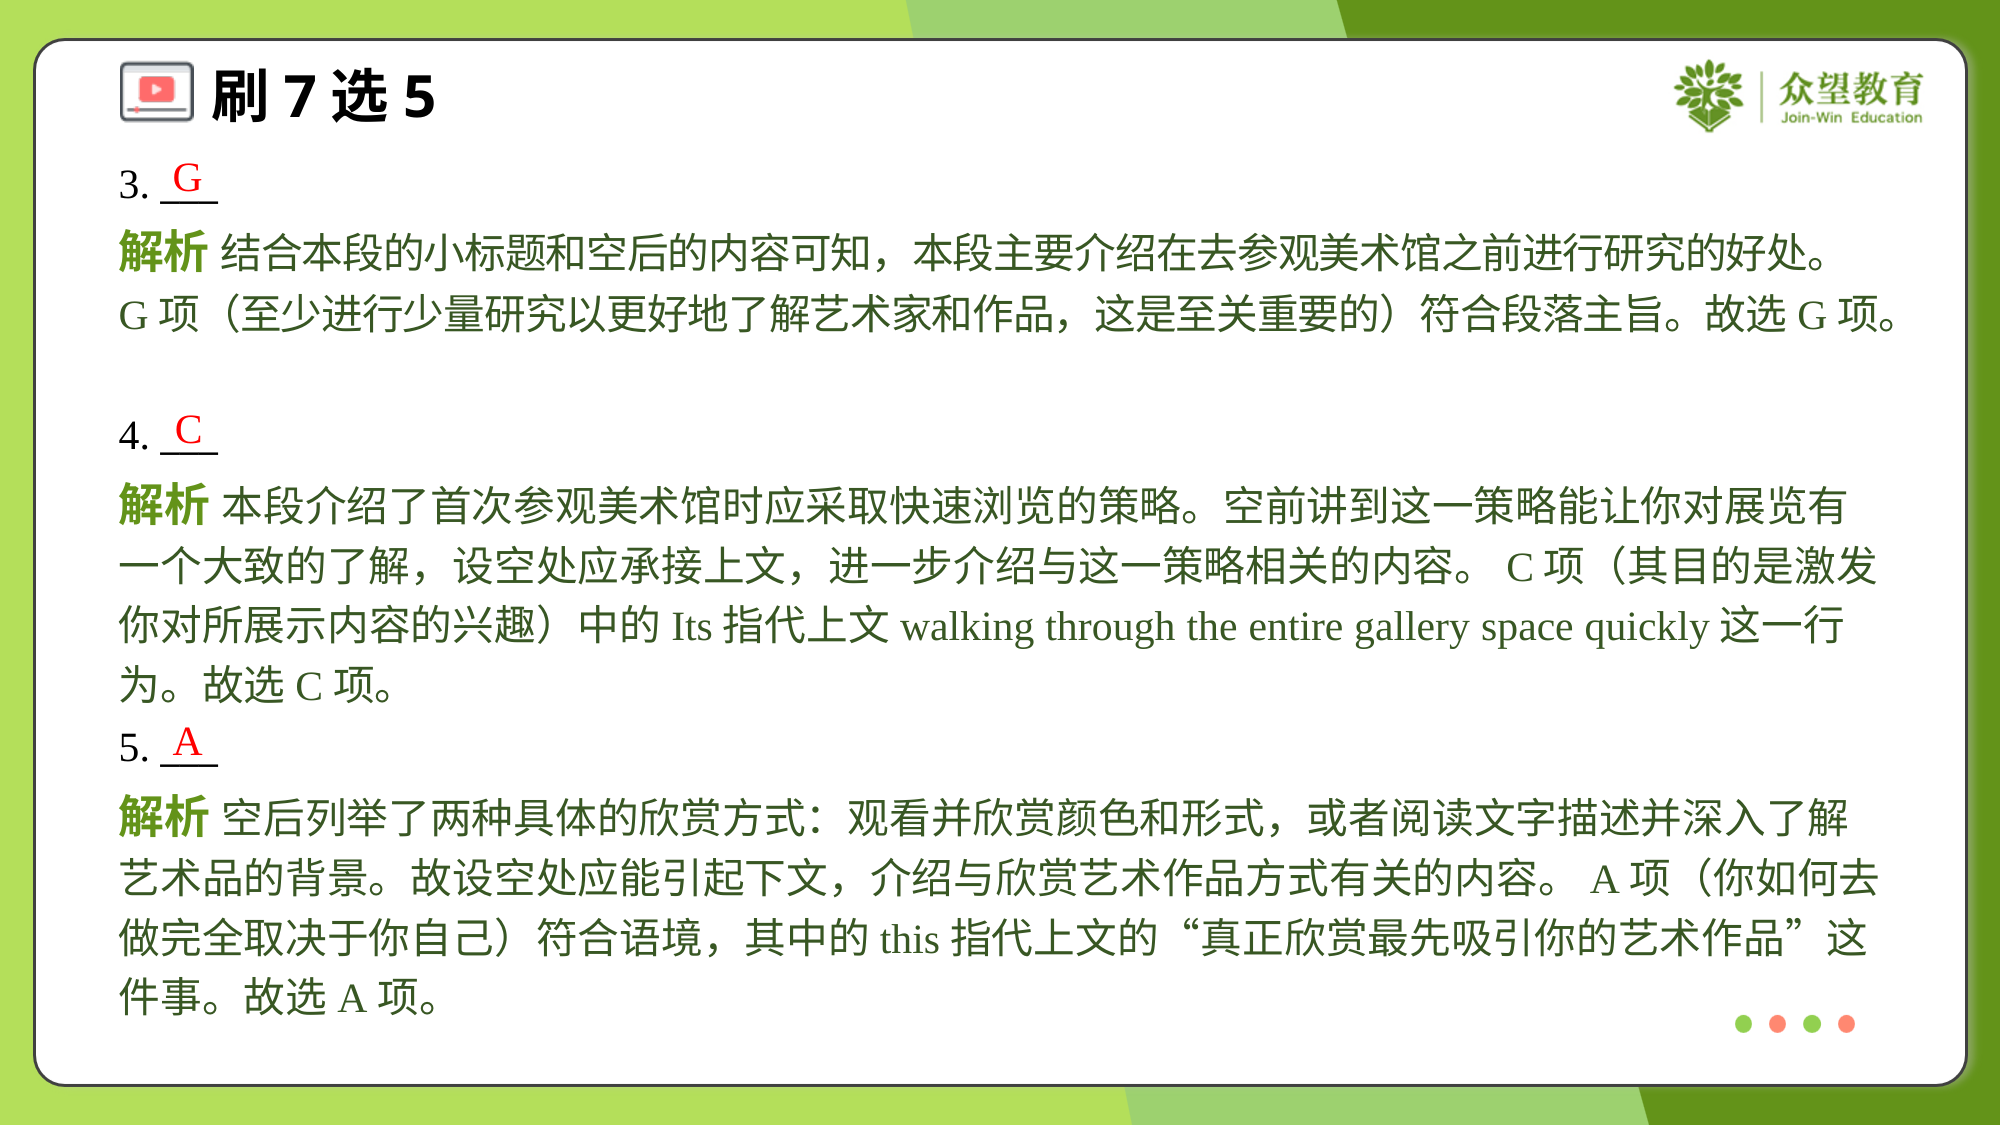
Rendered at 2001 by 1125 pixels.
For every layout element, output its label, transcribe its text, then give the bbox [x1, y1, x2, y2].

picture [0, 0, 2000, 1125]
text_box 5. ___ [118, 710, 1883, 766]
text_box 解析 本段介绍了首次参观美术馆时应采取快速浏览的策略。空前讲到这一策略能让你对展览有一个大致的了解，设空处应承接上文，进一步介绍与这一策略相关的内容。C项（其目的是激发你对所展示内容的兴趣）中的Its指代上文walking through the entire gallery space quickly这一行为。故选C项。 [118, 464, 1883, 705]
text_box 解析 空后列举了两种具体的欣赏方式：观看并欣赏颜色和形式，或者阅读文字描述并深入了解艺术品的背景。故设空处应能引起下文，介绍与欣赏艺术作品方式有关的内容。A项（你如何去做完全取决于你自己）符合语境，其中的this指代上文的“真正欣赏最先吸引你的艺术作品”这件事。故选A项。 [118, 777, 1883, 1018]
text_box A [167, 704, 208, 760]
text_box 3. ___ [118, 146, 1883, 202]
text_box C [170, 392, 208, 448]
text_box 4. ___ [118, 398, 1883, 453]
text_box G [167, 140, 208, 197]
text_box 解析 结合本段的小标题和空后的内容可知，本段主要介绍在去参观美术馆之前进行研究的好处。G项（至少进行少量研究以更好地了解艺术家和作品，这是至关重要的）符合段落主旨。故选G项。 [118, 212, 1883, 334]
